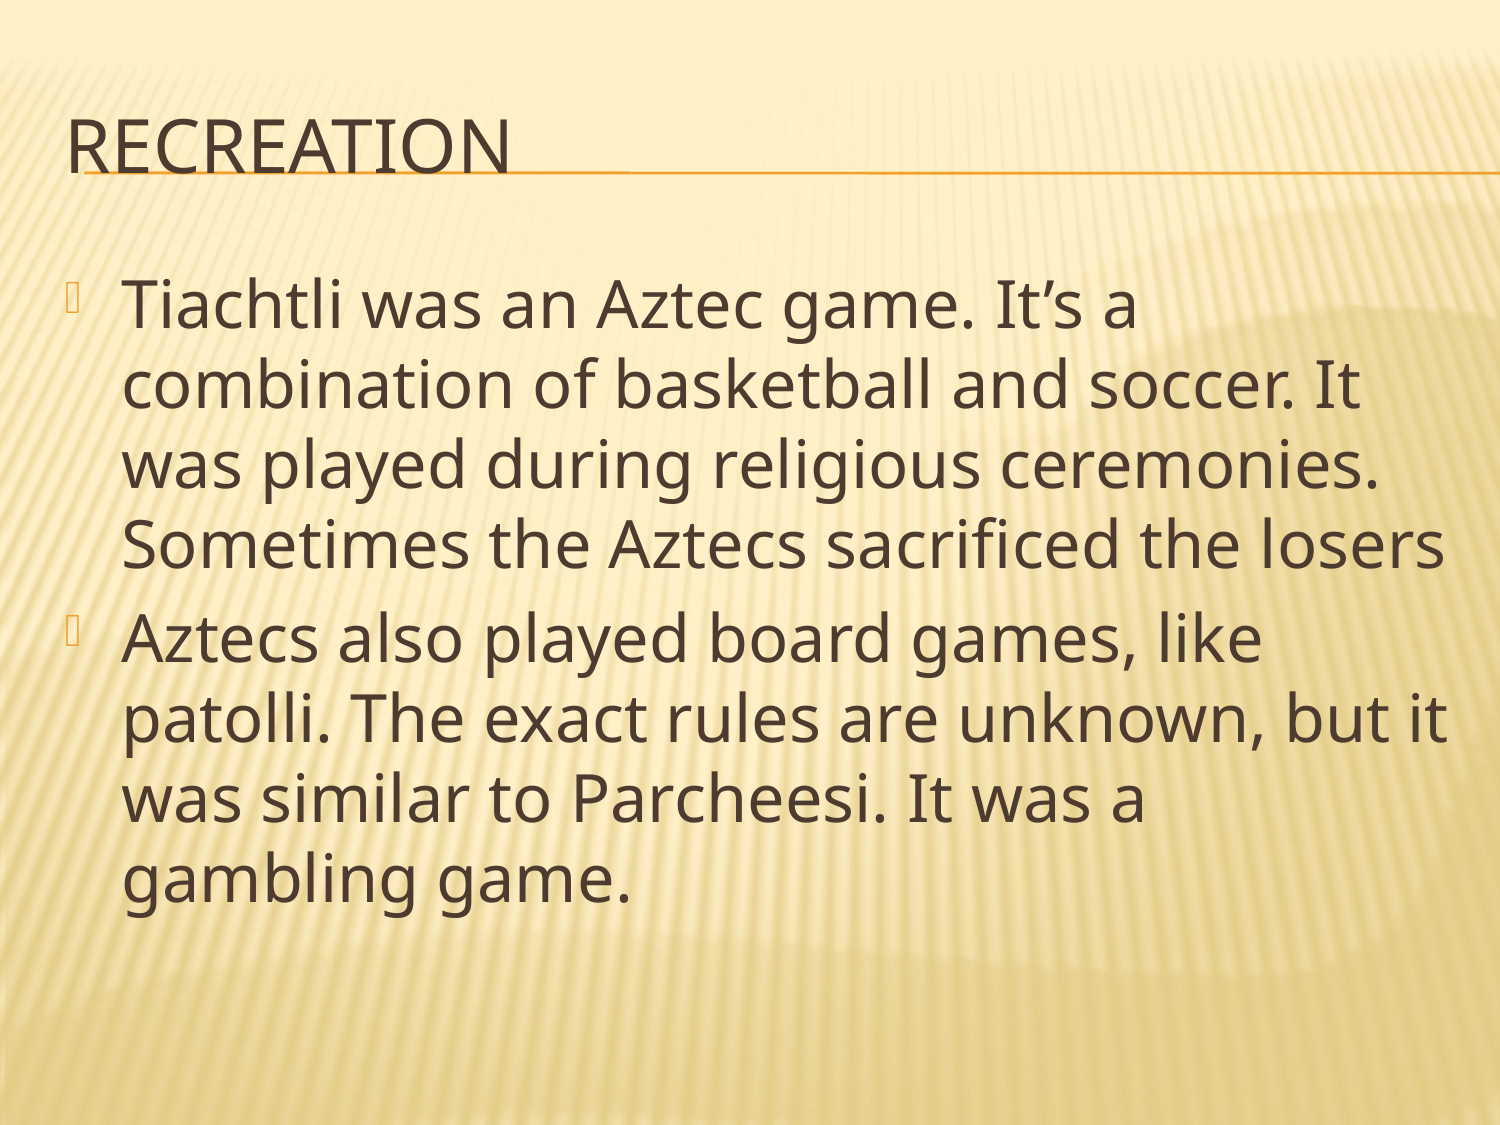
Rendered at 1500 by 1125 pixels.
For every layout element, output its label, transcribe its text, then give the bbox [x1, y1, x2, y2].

title Recreation [50, 75, 1475, 213]
list Tiachtli was an Aztec game. It’s a combination of basketball and soccer. It was played during religious ceremonies. Sometimes the Aztecs sacrificed the losers Aztecs also played board games, like patolli. The exact rules are unknown, but it was similar to Parcheesi. It was a gambling game. [50, 254, 1475, 998]
